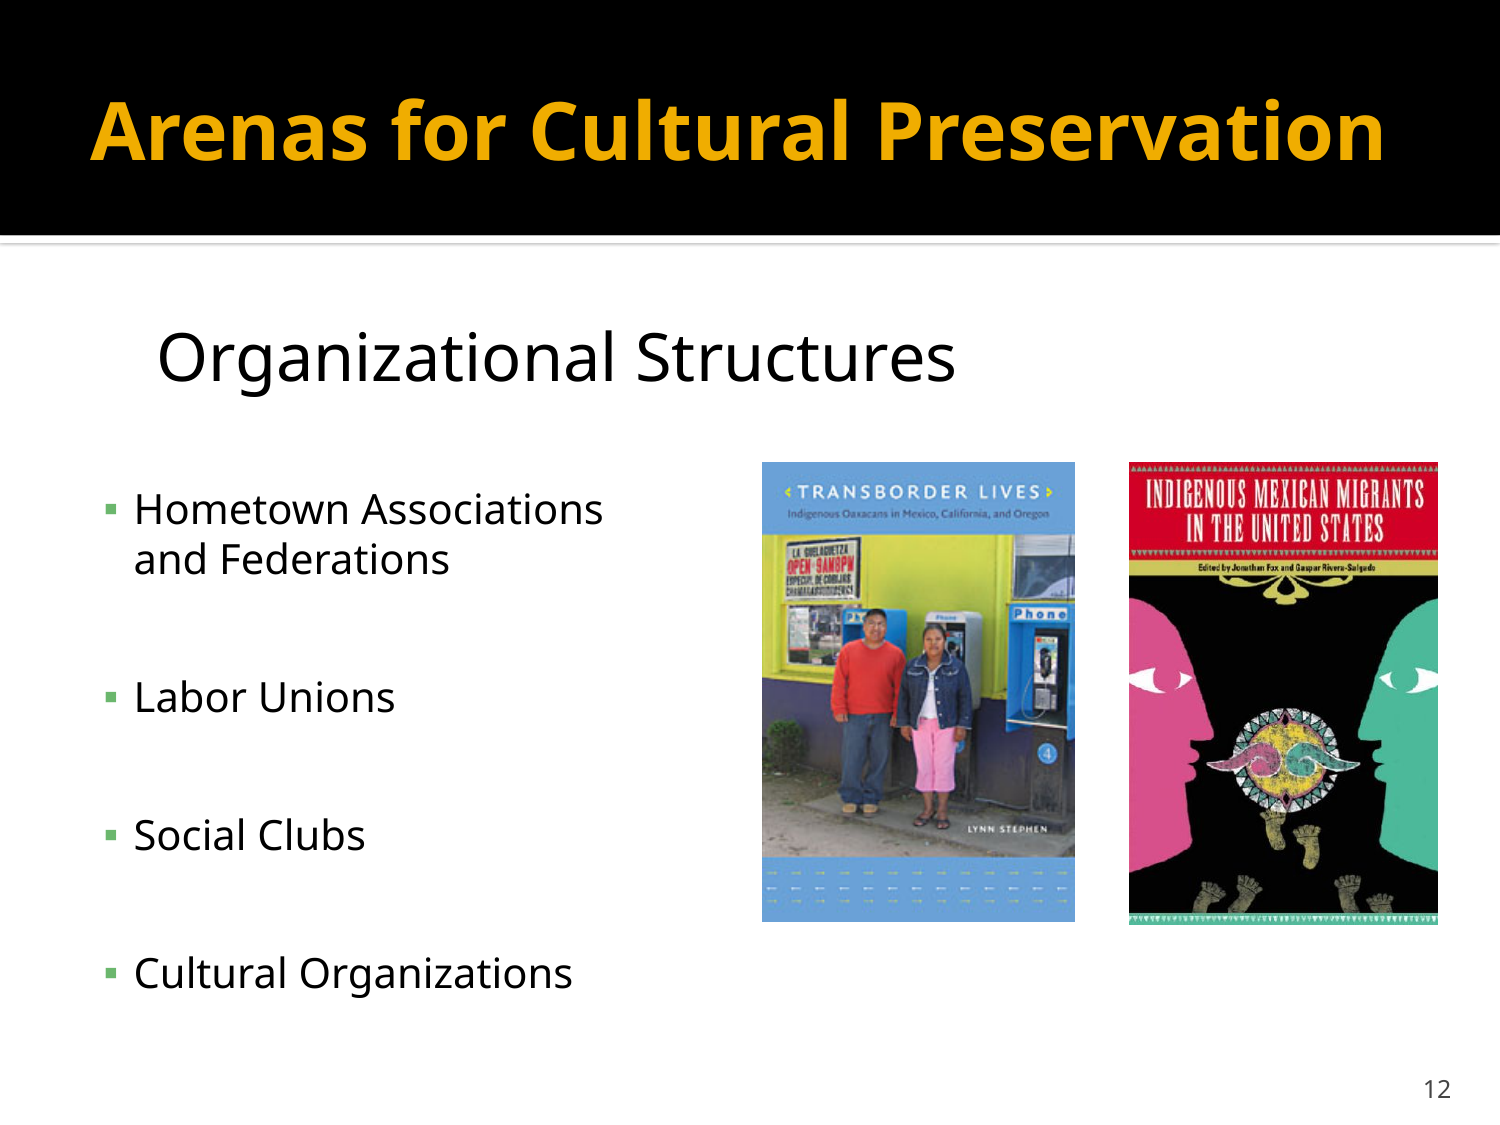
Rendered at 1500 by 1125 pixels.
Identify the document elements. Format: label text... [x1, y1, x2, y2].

list Organizational Structures Hometown Associations and Federations Labor Unions Social Clubs Cultural Organizations [0, 299, 1163, 1059]
picture [1129, 462, 1438, 925]
picture [762, 462, 1075, 922]
slide_number 12 [1345, 1062, 1467, 1108]
title Arenas for Cultural Preservation [75, 25, 1425, 231]
